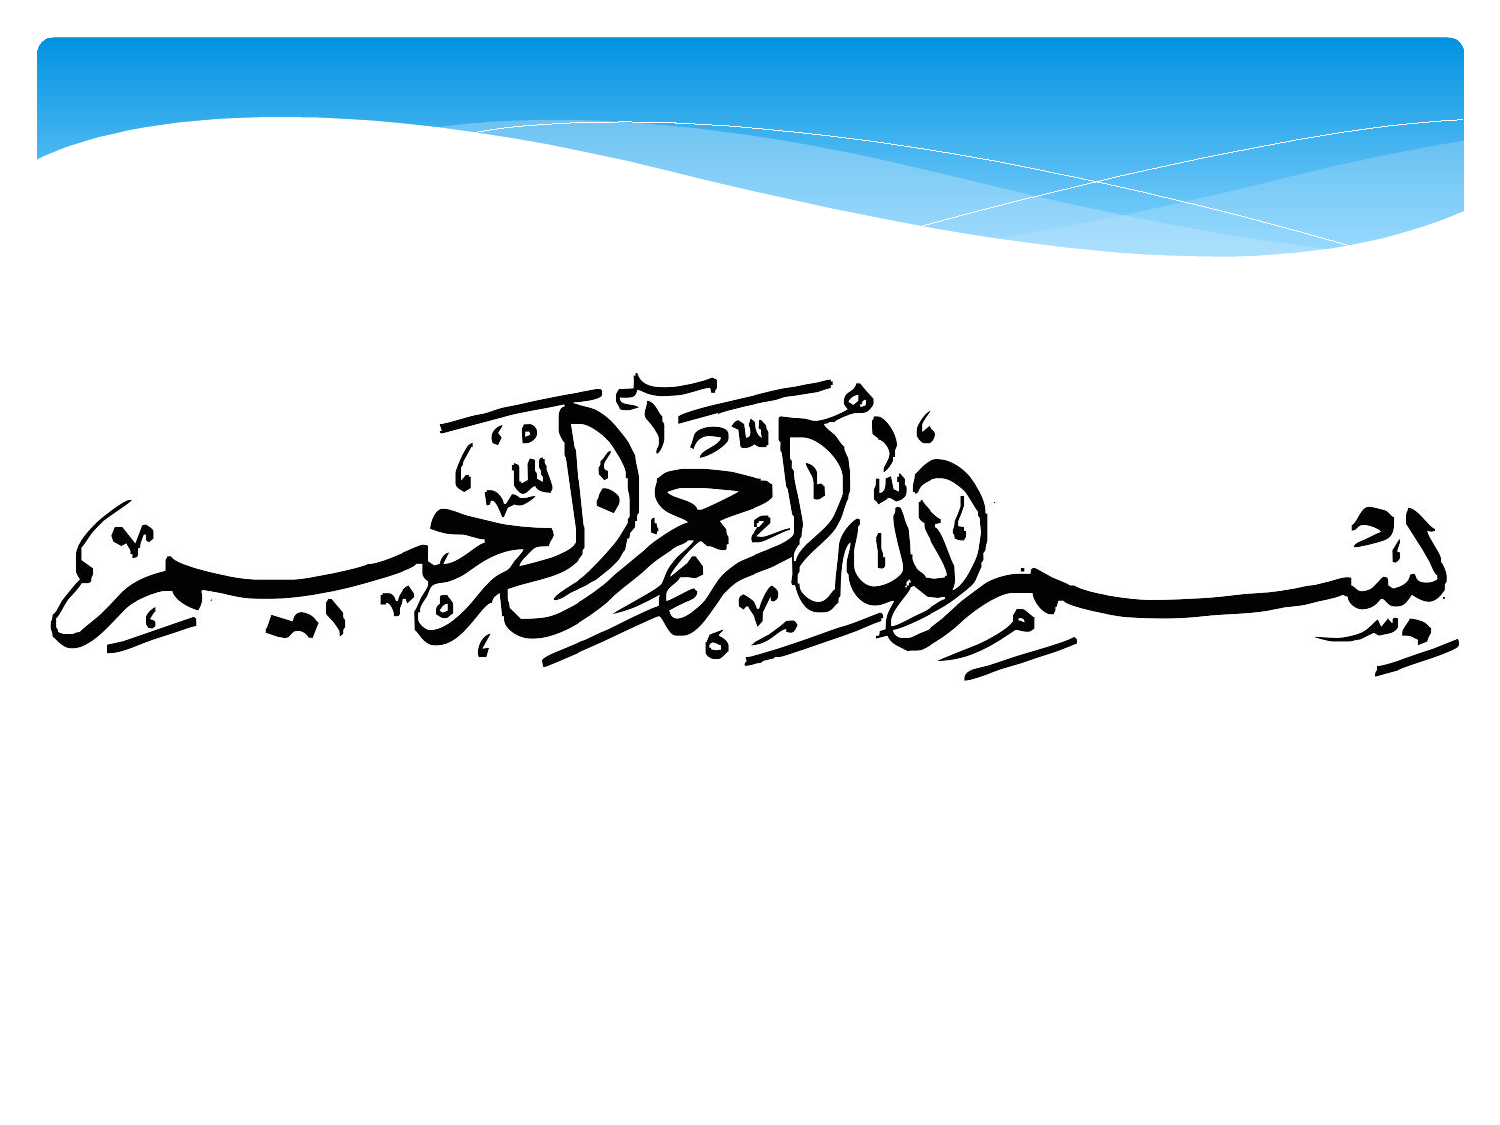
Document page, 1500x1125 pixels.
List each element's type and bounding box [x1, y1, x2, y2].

picture [49, 373, 1459, 681]
